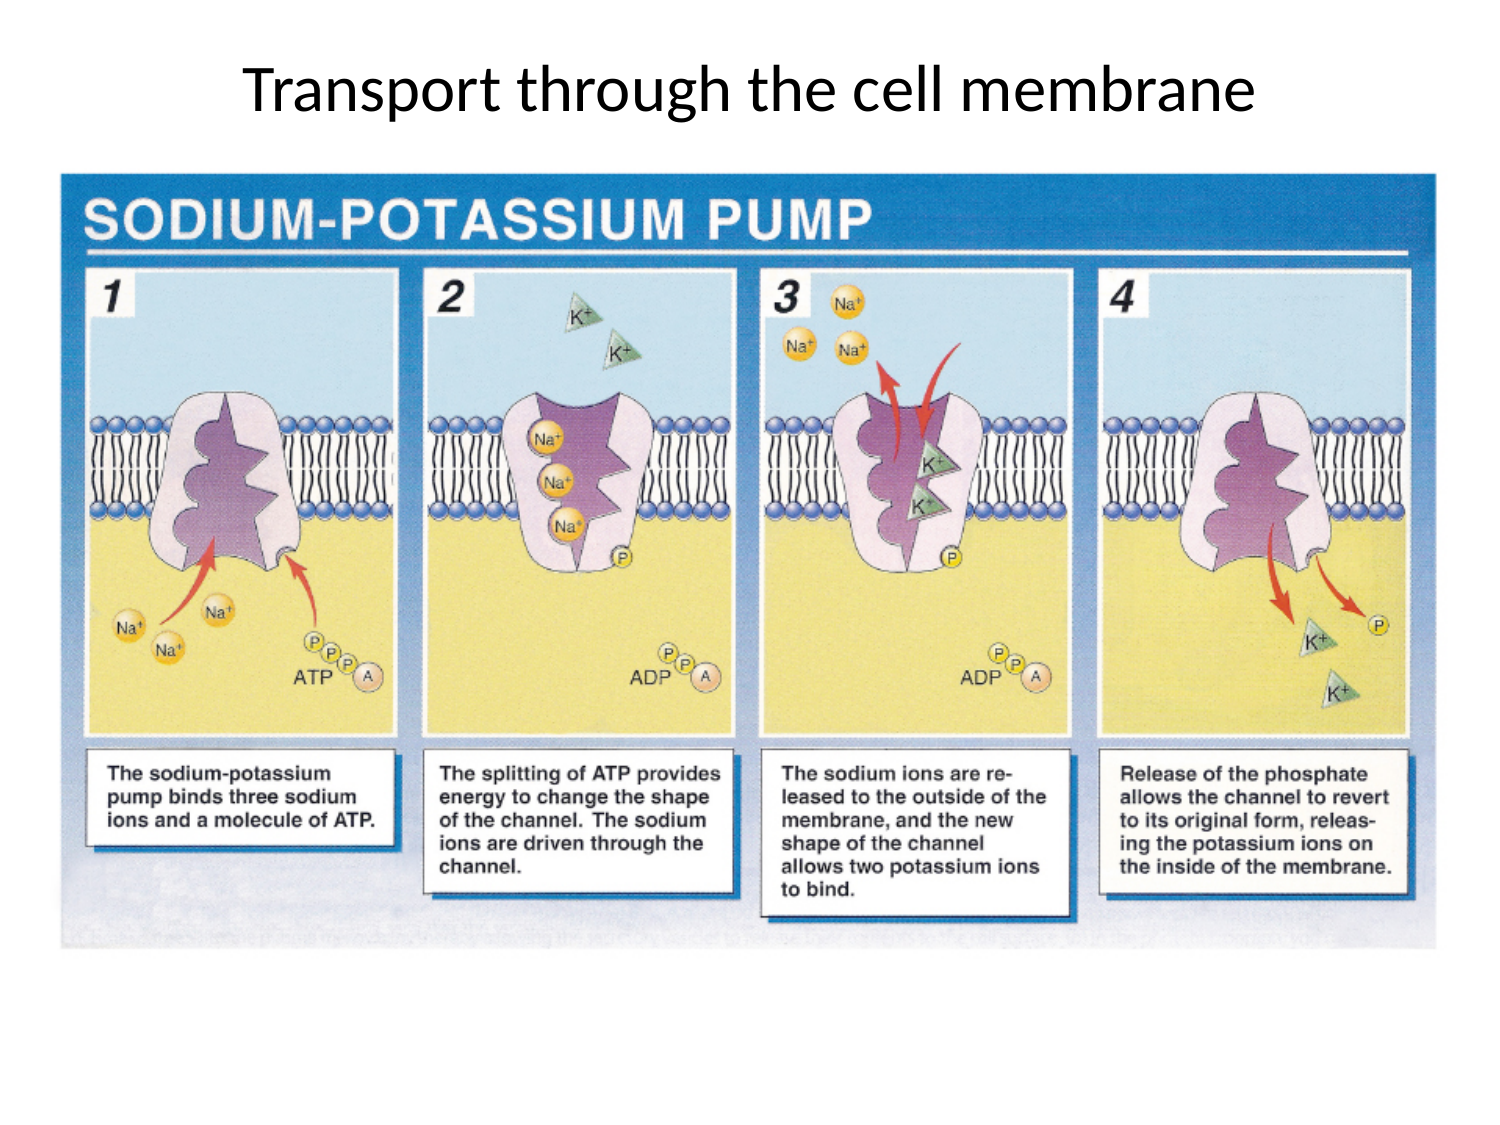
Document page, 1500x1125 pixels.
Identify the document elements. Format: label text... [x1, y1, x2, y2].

text_box Transport through the cell membrane [74, 45, 1425, 126]
picture [46, 157, 1454, 968]
